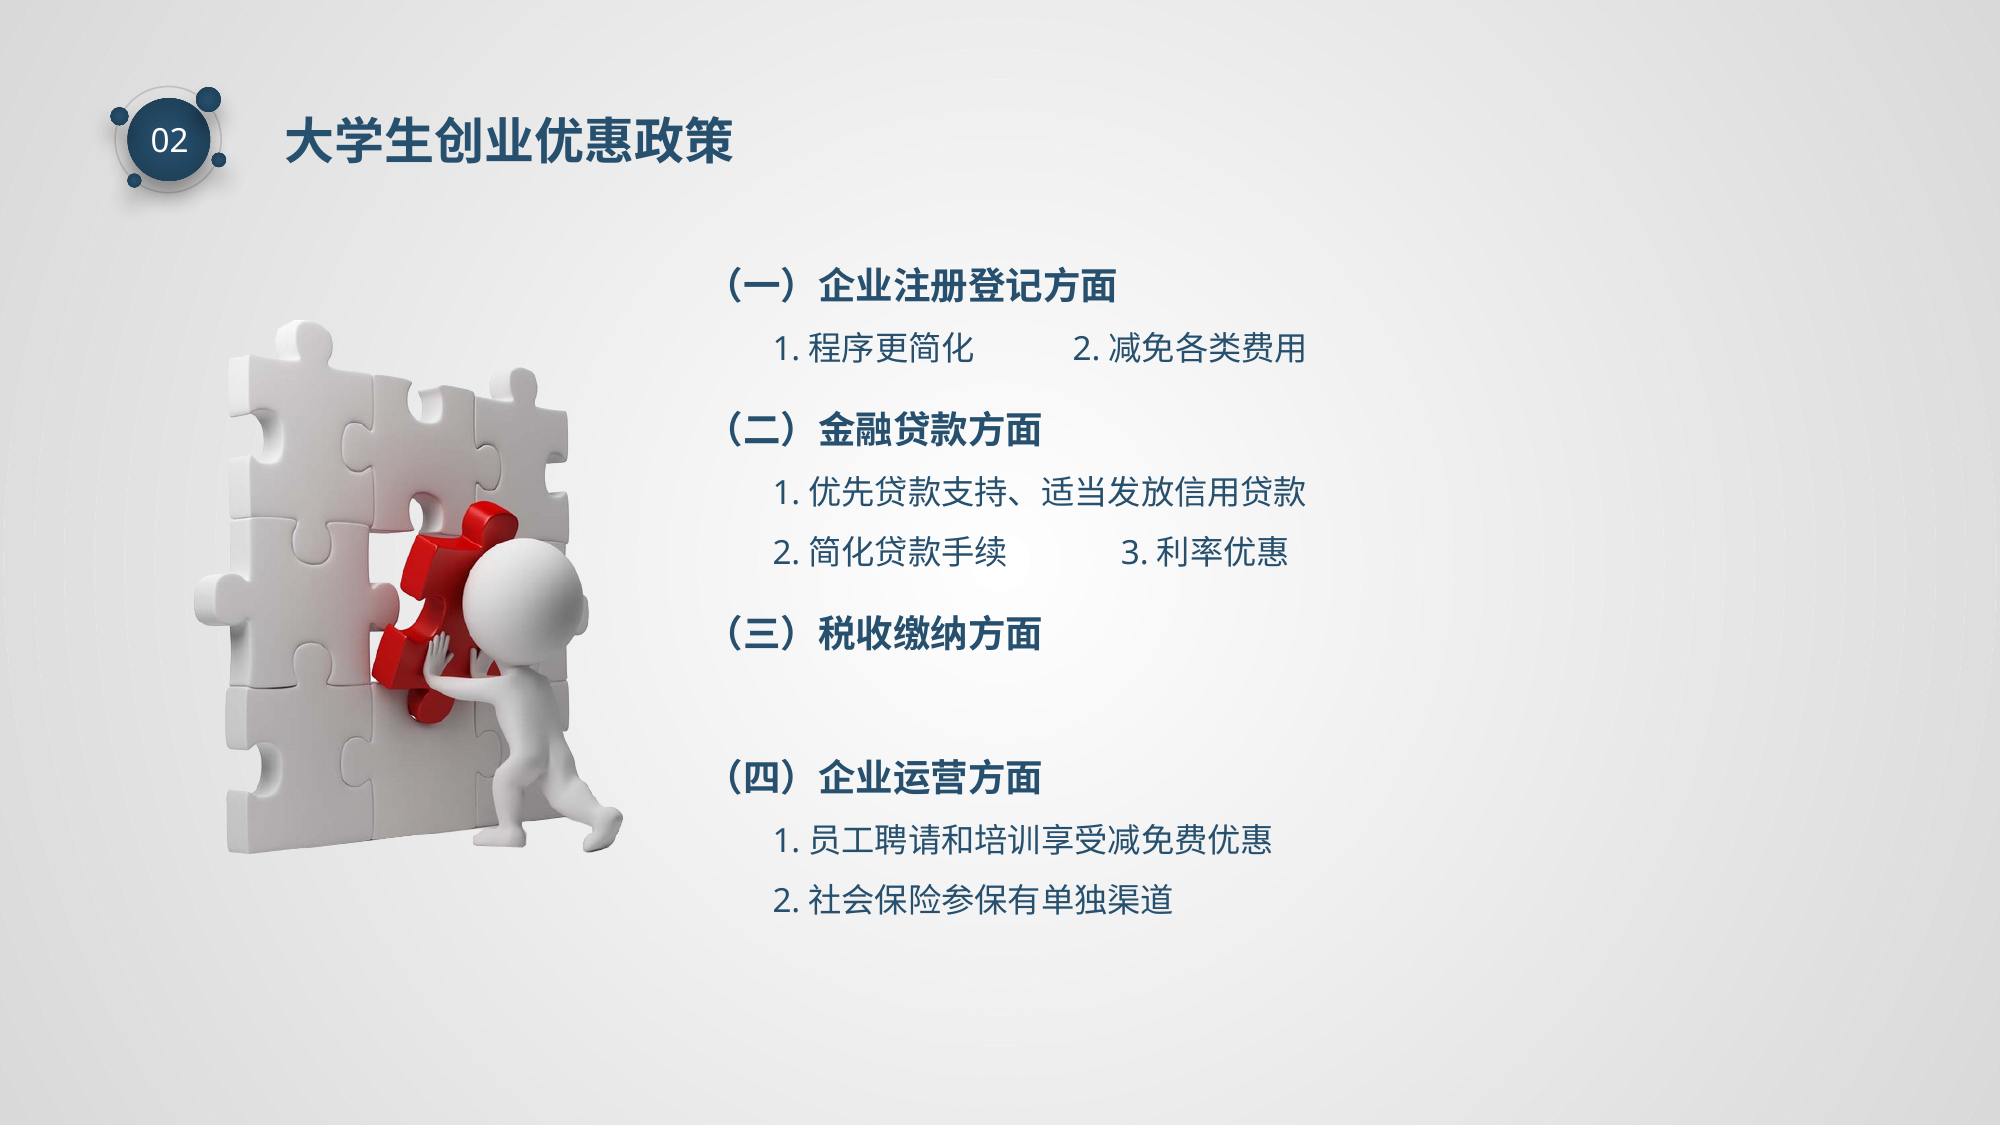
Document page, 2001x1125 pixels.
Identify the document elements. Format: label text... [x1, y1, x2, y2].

text_box 大学生创业优惠政策 [270, 101, 750, 177]
text_box （三）税收缴纳方面 [722, 580, 1797, 723]
text_box （四）企业运营方面 1.员工聘请和培训享受减免费优惠 2.社会保险参保有单独渠道 [722, 724, 1797, 927]
picture [110, 278, 722, 941]
text_box （一）企业注册登记方面 1.程序更简化 2.减免各类费用 [691, 232, 1797, 375]
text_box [110, 86, 226, 193]
text_box （二）金融贷款方面 1.优先贷款支持、适当发放信用贷款 2.简化贷款手续 3.利率优惠 [722, 376, 1797, 579]
